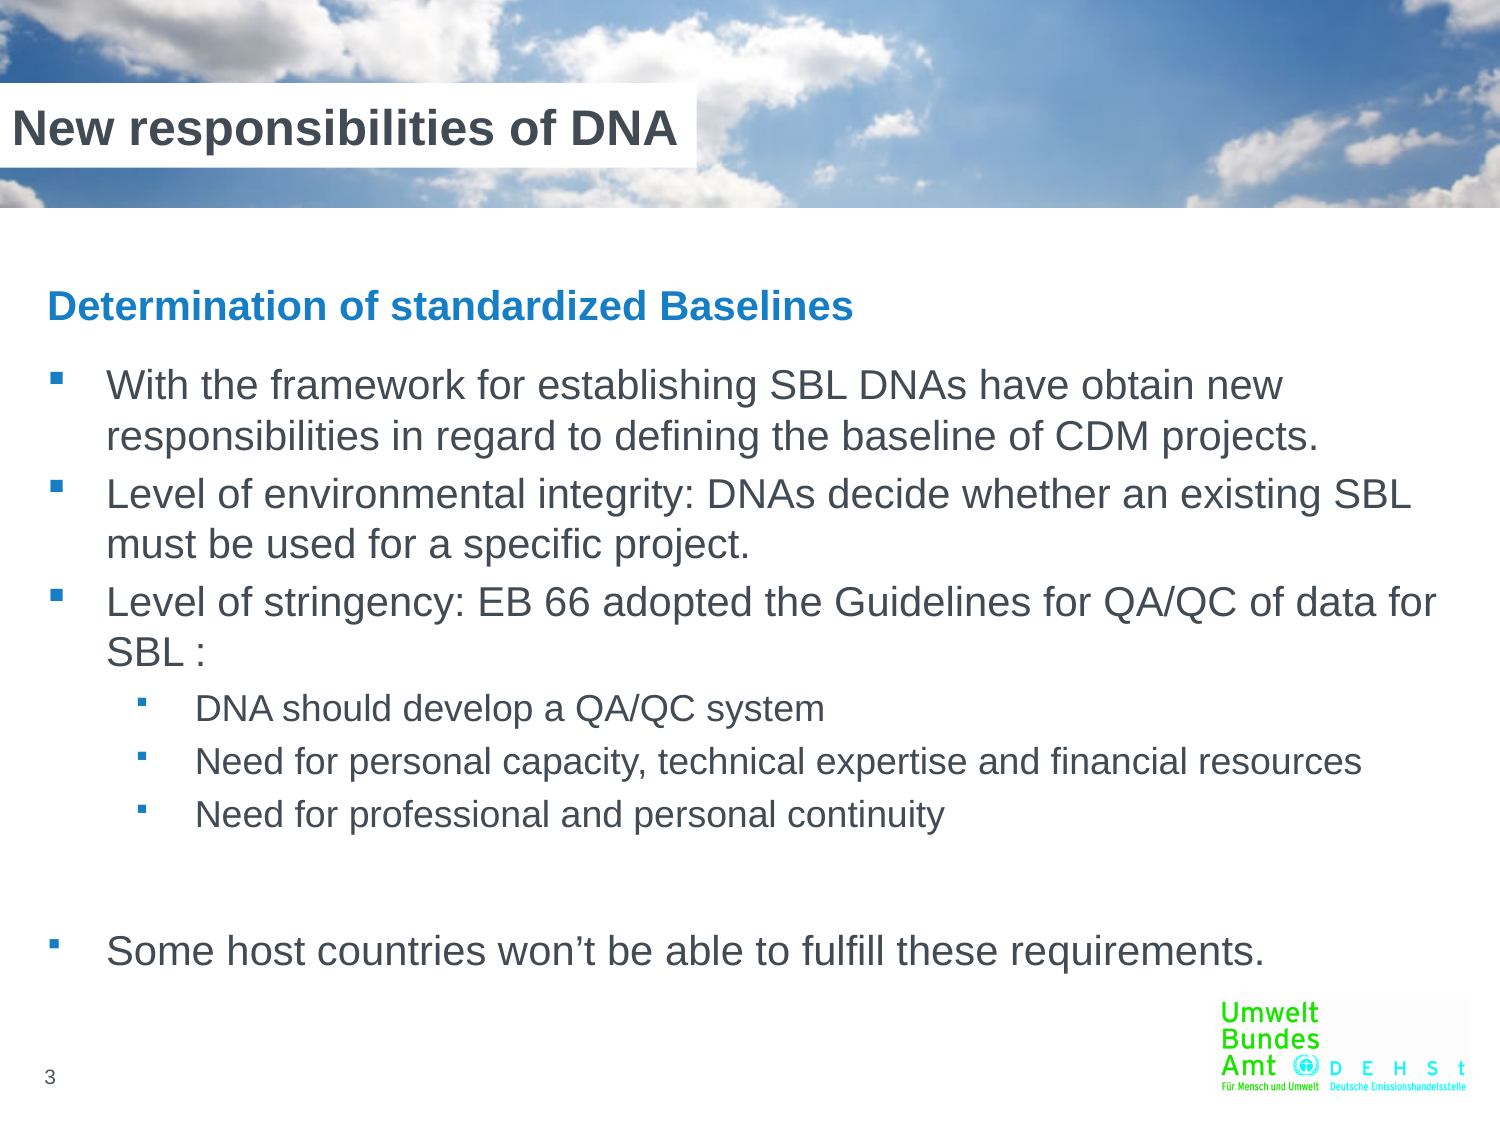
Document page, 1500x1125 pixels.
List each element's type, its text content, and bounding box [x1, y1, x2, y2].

picture [1214, 998, 1471, 1094]
title New responsibilities of DNA [0, 83, 697, 168]
list Determination of standardized Baselines [41, 267, 1459, 342]
list With the framework for establishing SBL DNAs have obtain new responsibilities in regard to defining the baseline of CDM projects. Level of environmental integrity: DNAs decide whether an existing SBL must be used for a specific project. Level of stringency: EB 66 adopted the Guidelines for QA/QC of data for SBL : DNA should develop a QA/QC system Need for personal capacity, technical expertise and financial resources Need for professional and personal continuity Some host countries won’t be able to fulfill these requirements. [41, 346, 1459, 976]
picture [0, 0, 1500, 208]
slide_number 3 [29, 1057, 113, 1094]
